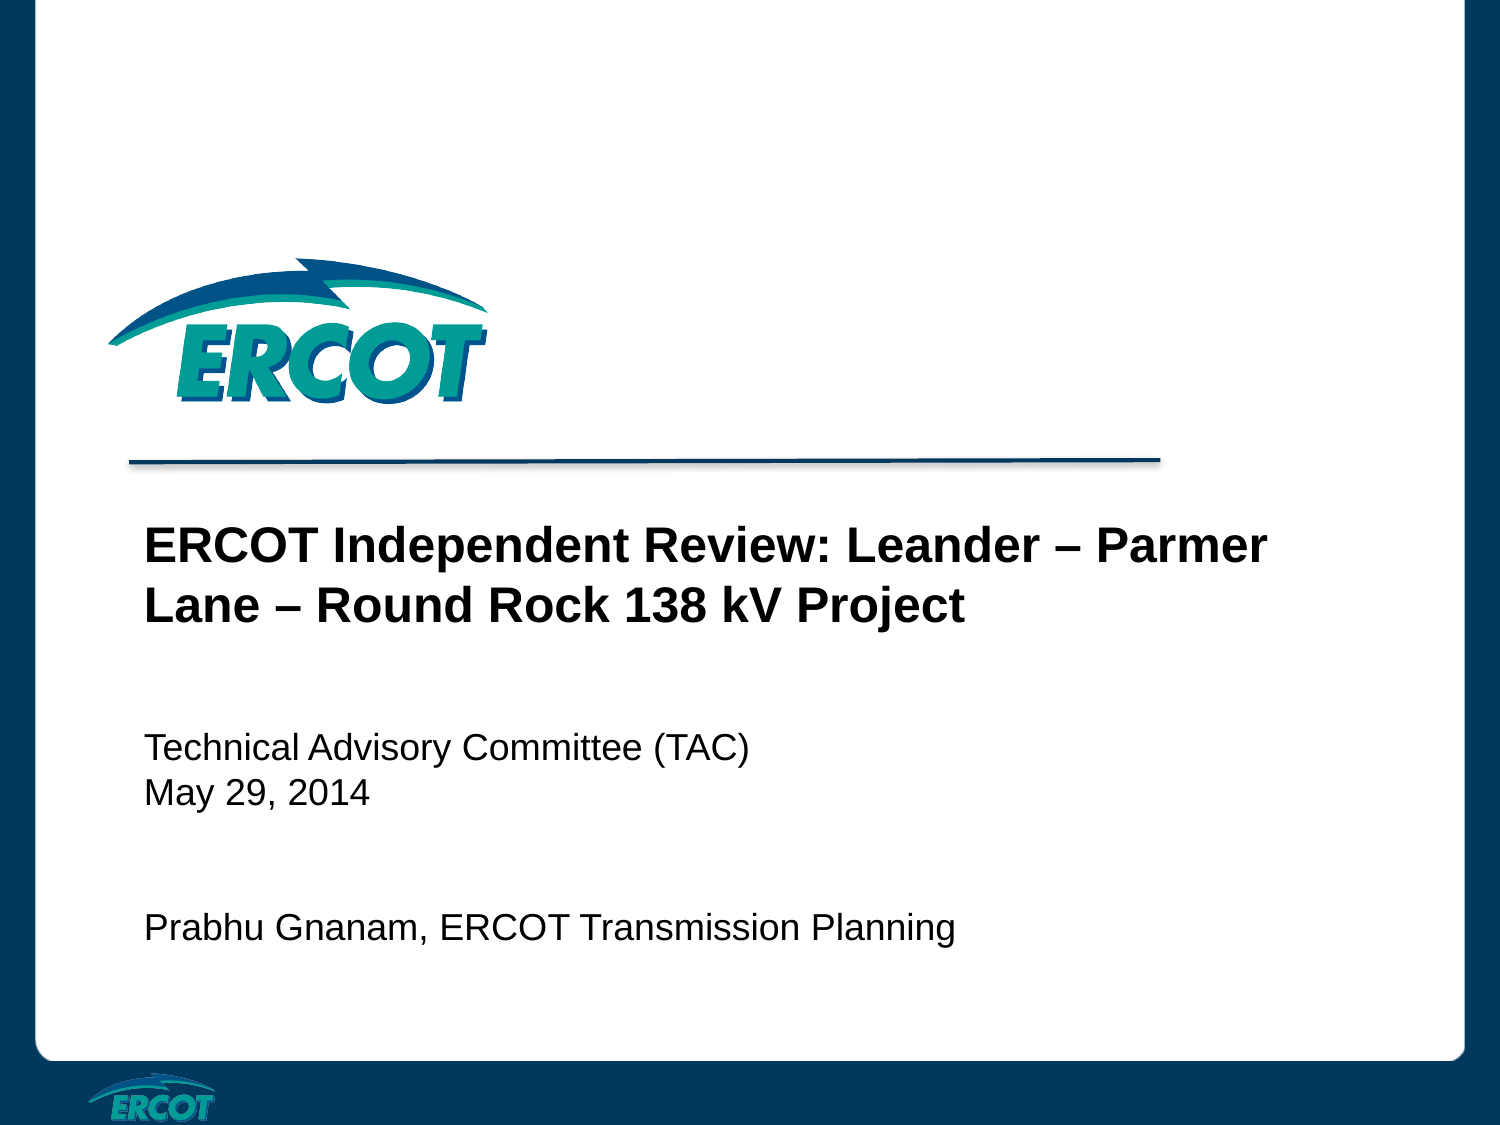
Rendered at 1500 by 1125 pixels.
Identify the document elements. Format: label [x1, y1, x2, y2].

text_box [98, 245, 1367, 961]
picture [85, 1069, 220, 1125]
